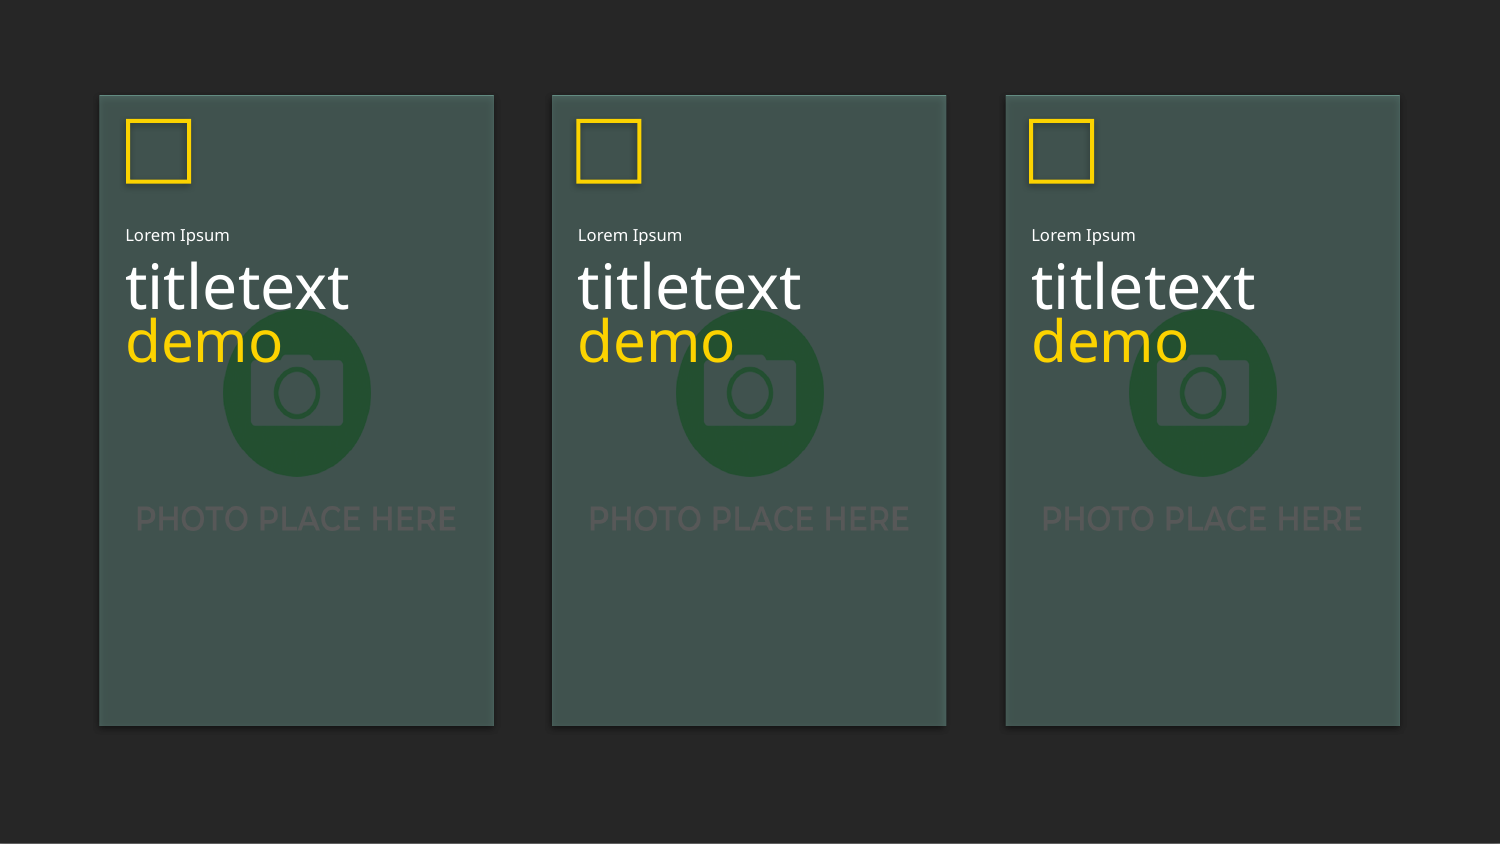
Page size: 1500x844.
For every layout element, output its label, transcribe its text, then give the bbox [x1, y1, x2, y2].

text_box [99, 95, 494, 727]
text_box [576, 118, 642, 184]
text_box demo [110, 297, 341, 382]
text_box [125, 118, 192, 184]
text_box titletext [1016, 239, 1375, 330]
text_box demo [1016, 297, 1247, 382]
text_box [1005, 95, 1400, 727]
text_box Lorem Ipsum [563, 217, 769, 253]
text_box [0, 0, 1500, 844]
text_box titletext [110, 239, 469, 330]
text_box [1028, 118, 1095, 184]
text_box demo [563, 297, 794, 382]
text_box [552, 95, 947, 727]
text_box Lorem Ipsum [1016, 217, 1223, 253]
text_box Lorem Ipsum [110, 217, 317, 253]
text_box titletext [563, 239, 921, 330]
